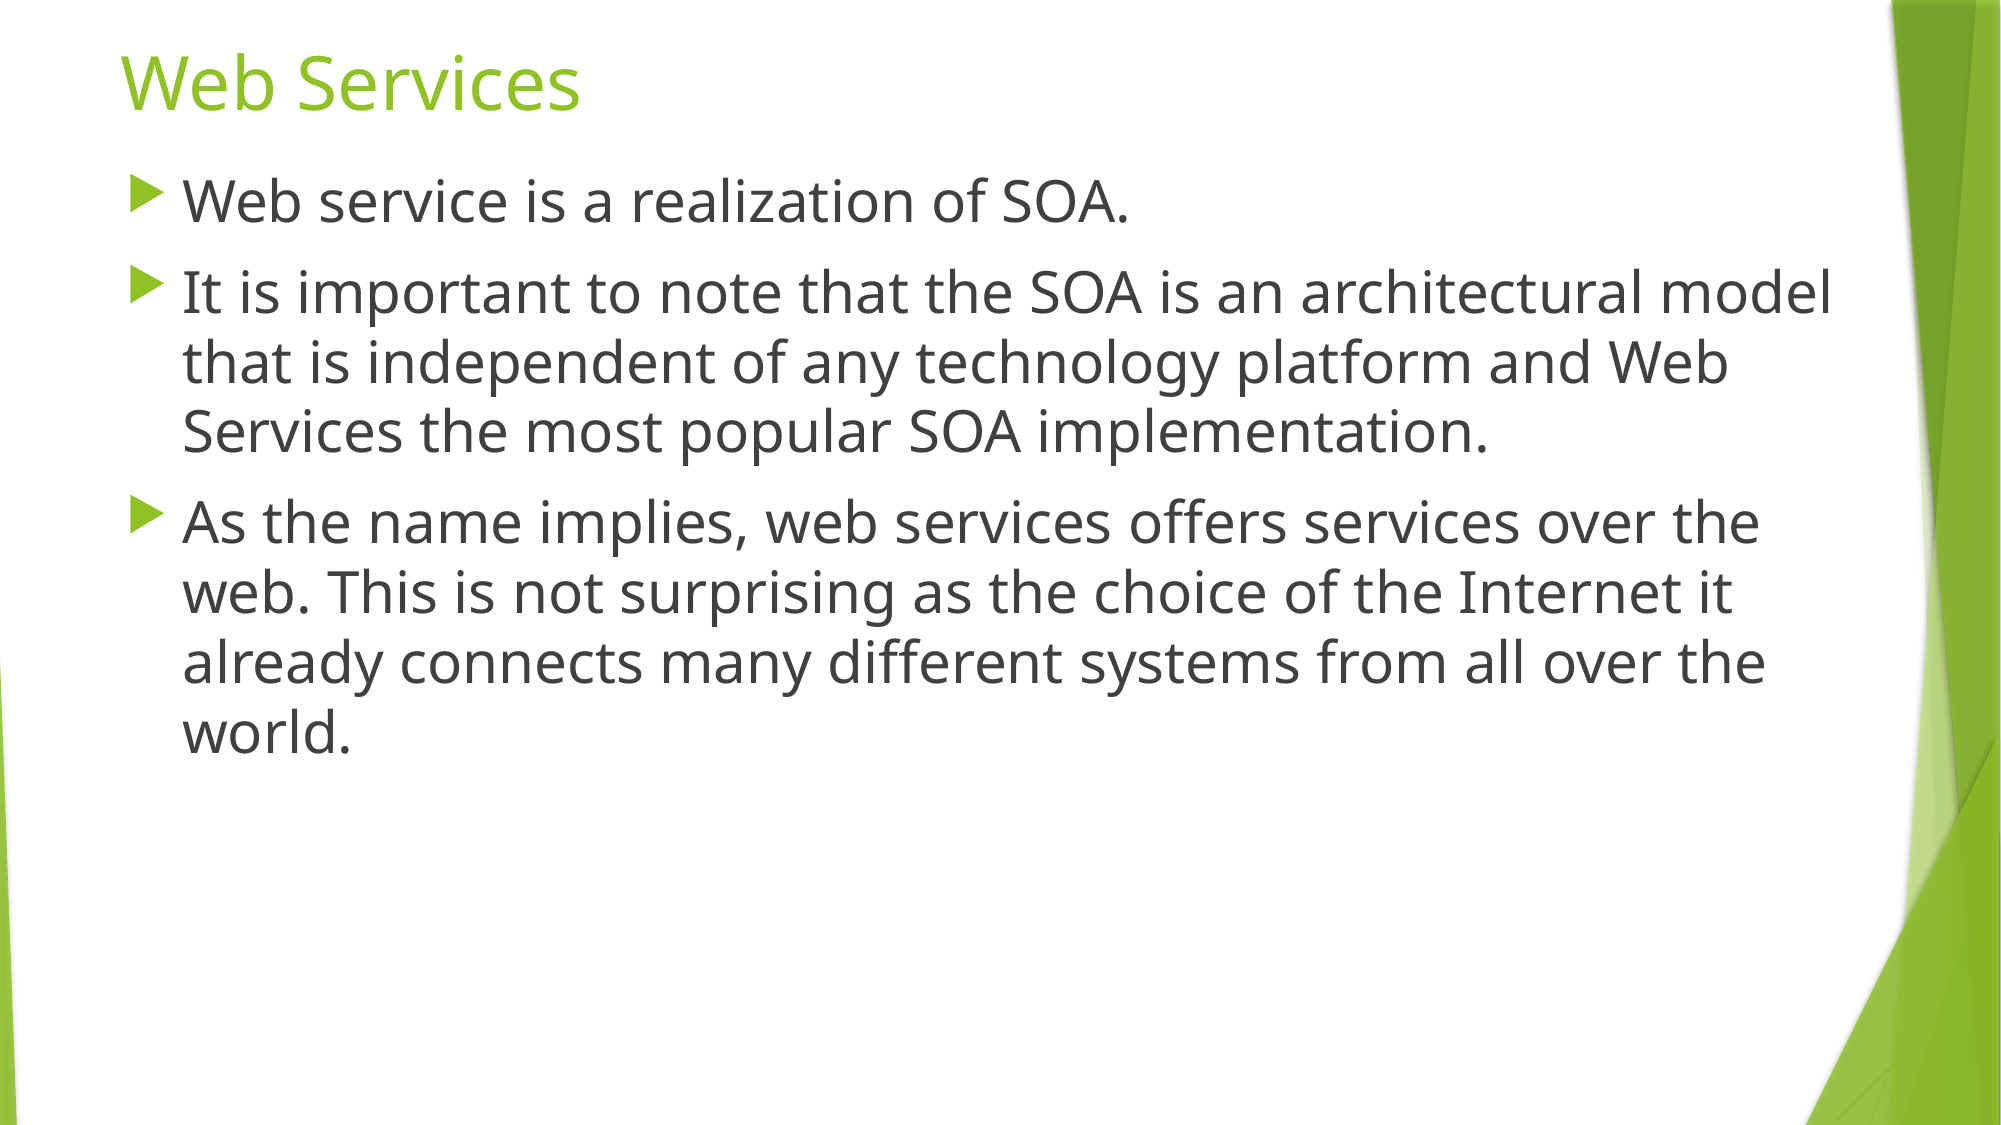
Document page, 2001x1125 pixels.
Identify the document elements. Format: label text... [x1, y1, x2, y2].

list Web service is a realization of SOA. It is important to note that the SOA is an architectural model that is independent of any technology platform and Web Services the most popular SOA implementation. As the name implies, web services offers services over the web. This is not surprising as the choice of the Internet it already connects many different systems from all over the world. [111, 156, 1869, 991]
title Web Services [105, 27, 1871, 137]
